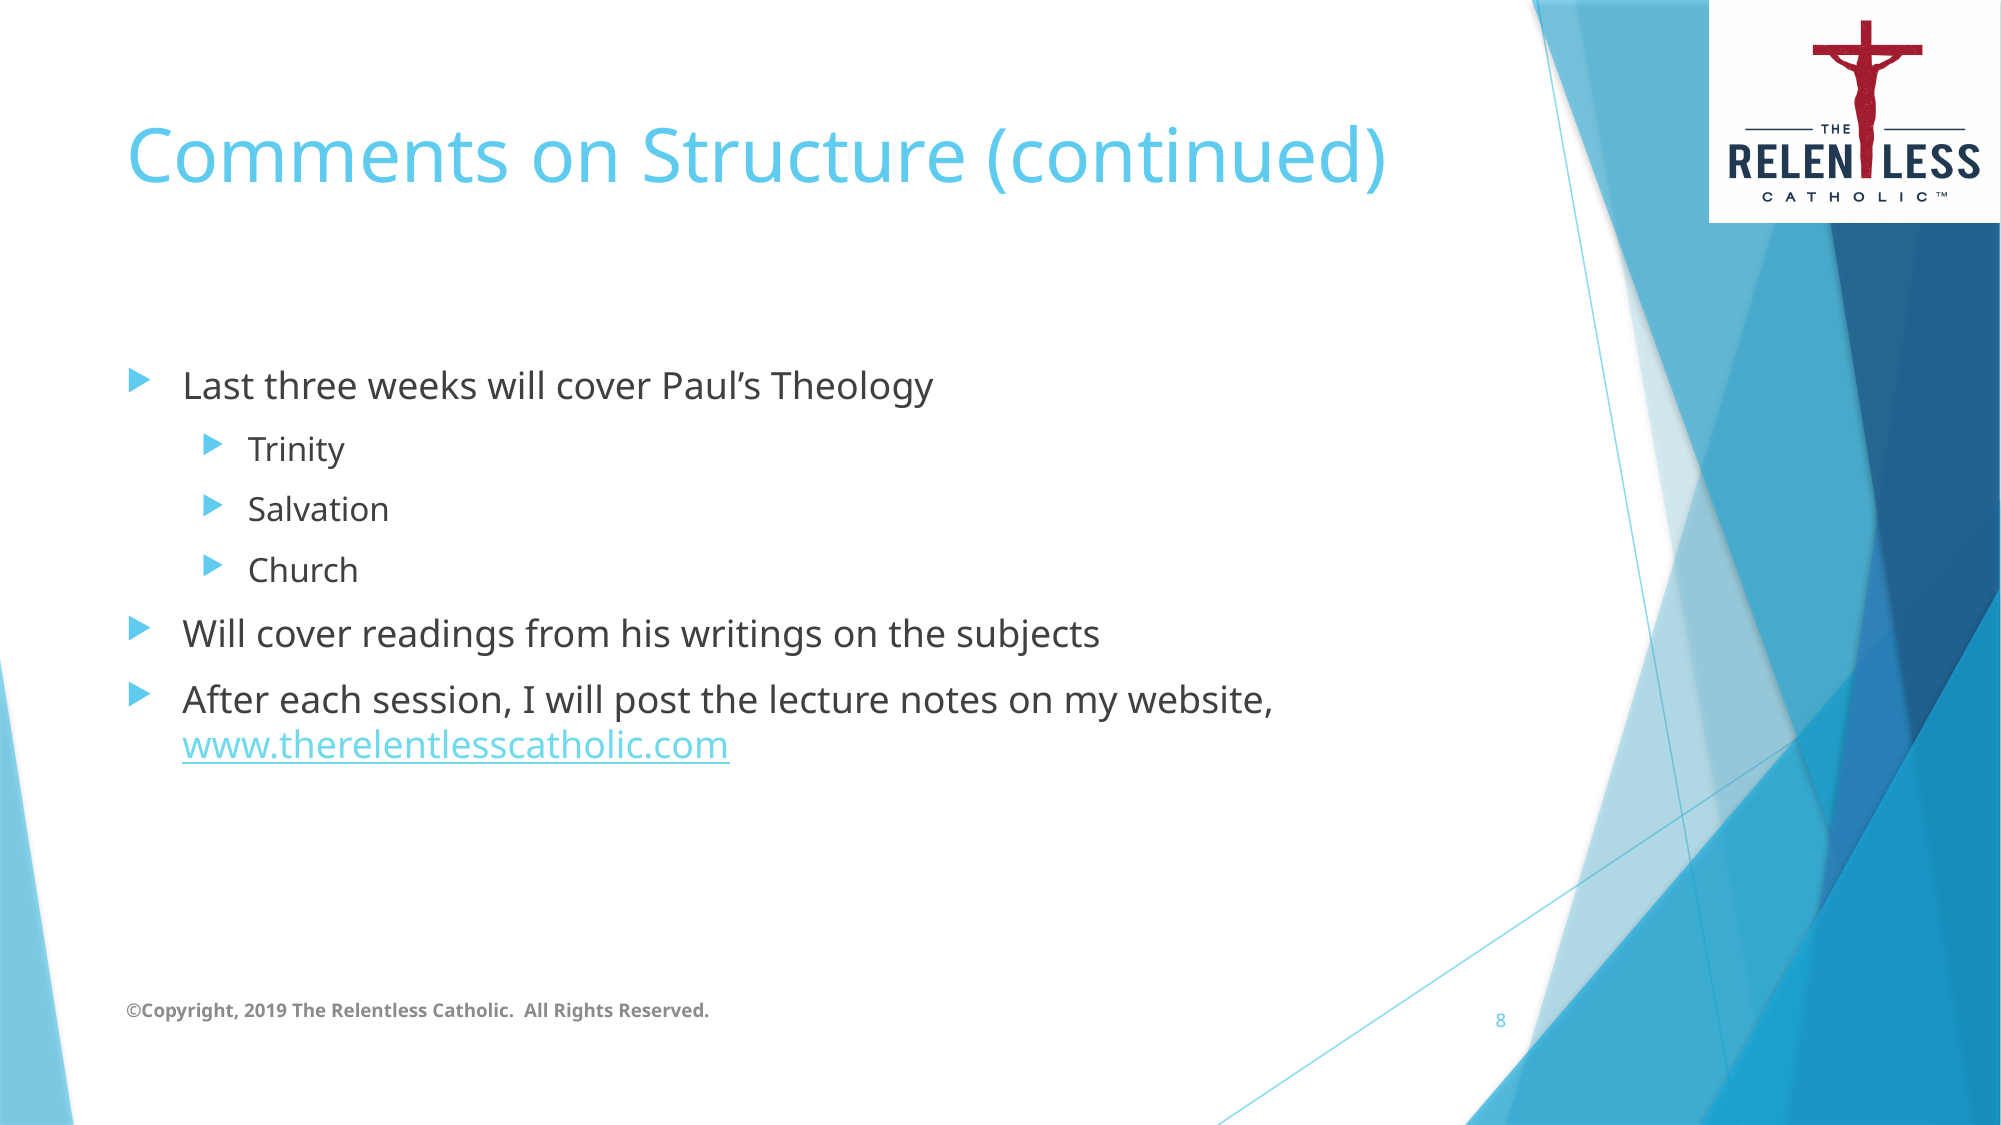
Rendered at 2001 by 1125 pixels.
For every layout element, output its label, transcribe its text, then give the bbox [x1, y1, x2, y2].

picture [1709, 0, 2000, 223]
footer ©Copyright, 2019 The Relentless Catholic. All Rights Reserved. [111, 991, 1145, 1051]
list Last three weeks will cover Paul’s Theology Trinity Salvation Church Will cover readings from his writings on the subjects After each session, I will post the lecture notes on my website, www.therelentlesscatholic.com [111, 354, 1522, 992]
title Comments on Structure (continued) [111, 99, 1522, 317]
slide_number 8 [1409, 991, 1522, 1051]
